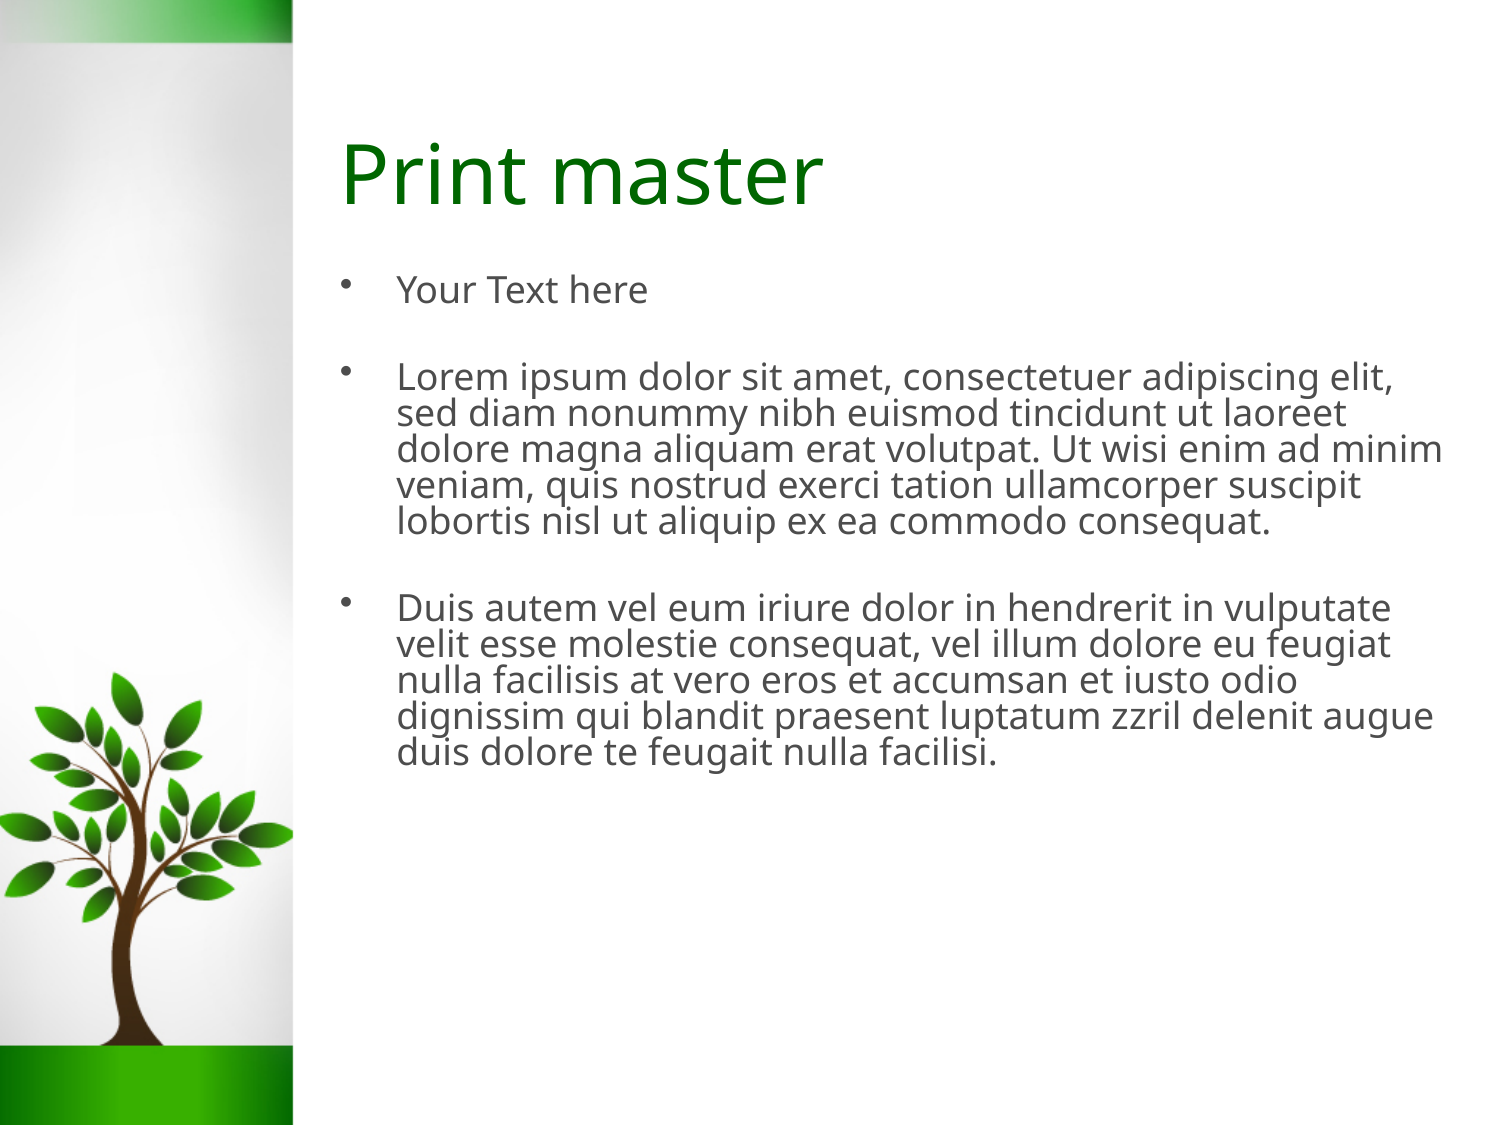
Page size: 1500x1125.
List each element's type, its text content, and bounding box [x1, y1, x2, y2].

picture [0, 0, 1500, 1125]
list Your Text here Lorem ipsum dolor sit amet, consectetuer adipiscing elit, sed diam nonummy nibh euismod tincidunt ut laoreet dolore magna aliquam erat volutpat. Ut wisi enim ad minim veniam, quis nostrud exerci tation ullamcorper suscipit lobortis nisl ut aliquip ex ea commodo consequat. Duis autem vel eum iriure dolor in hendrerit in vulputate velit esse molestie consequat, vel illum dolore eu feugiat nulla facilisis at vero eros et accumsan et iusto odio dignissim qui blandit praesent luptatum zzril delenit augue duis dolore te feugait nulla facilisi. [324, 267, 1463, 968]
title Print master [324, 112, 1463, 230]
